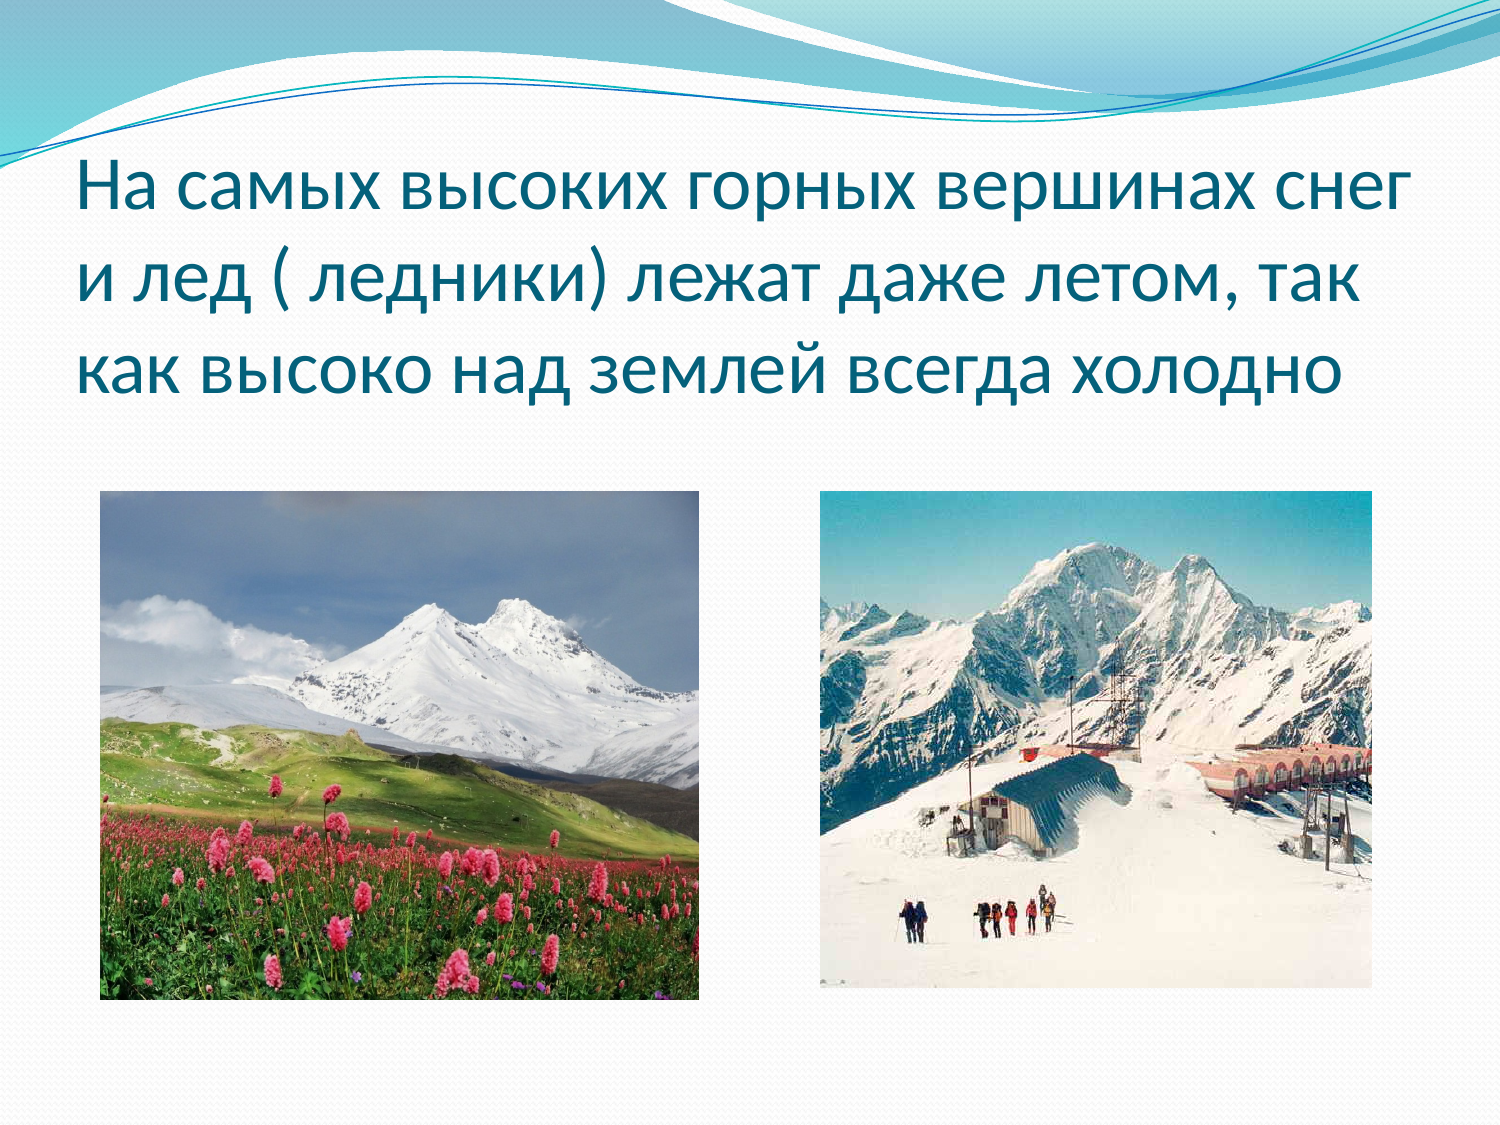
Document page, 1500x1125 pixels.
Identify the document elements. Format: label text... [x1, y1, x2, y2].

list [100, 491, 700, 1000]
title На самых высоких горных вершинах снег и лед ( ледники) лежат даже летом, так как высоко над землей всегда холодно [75, 115, 1425, 409]
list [820, 491, 1372, 988]
